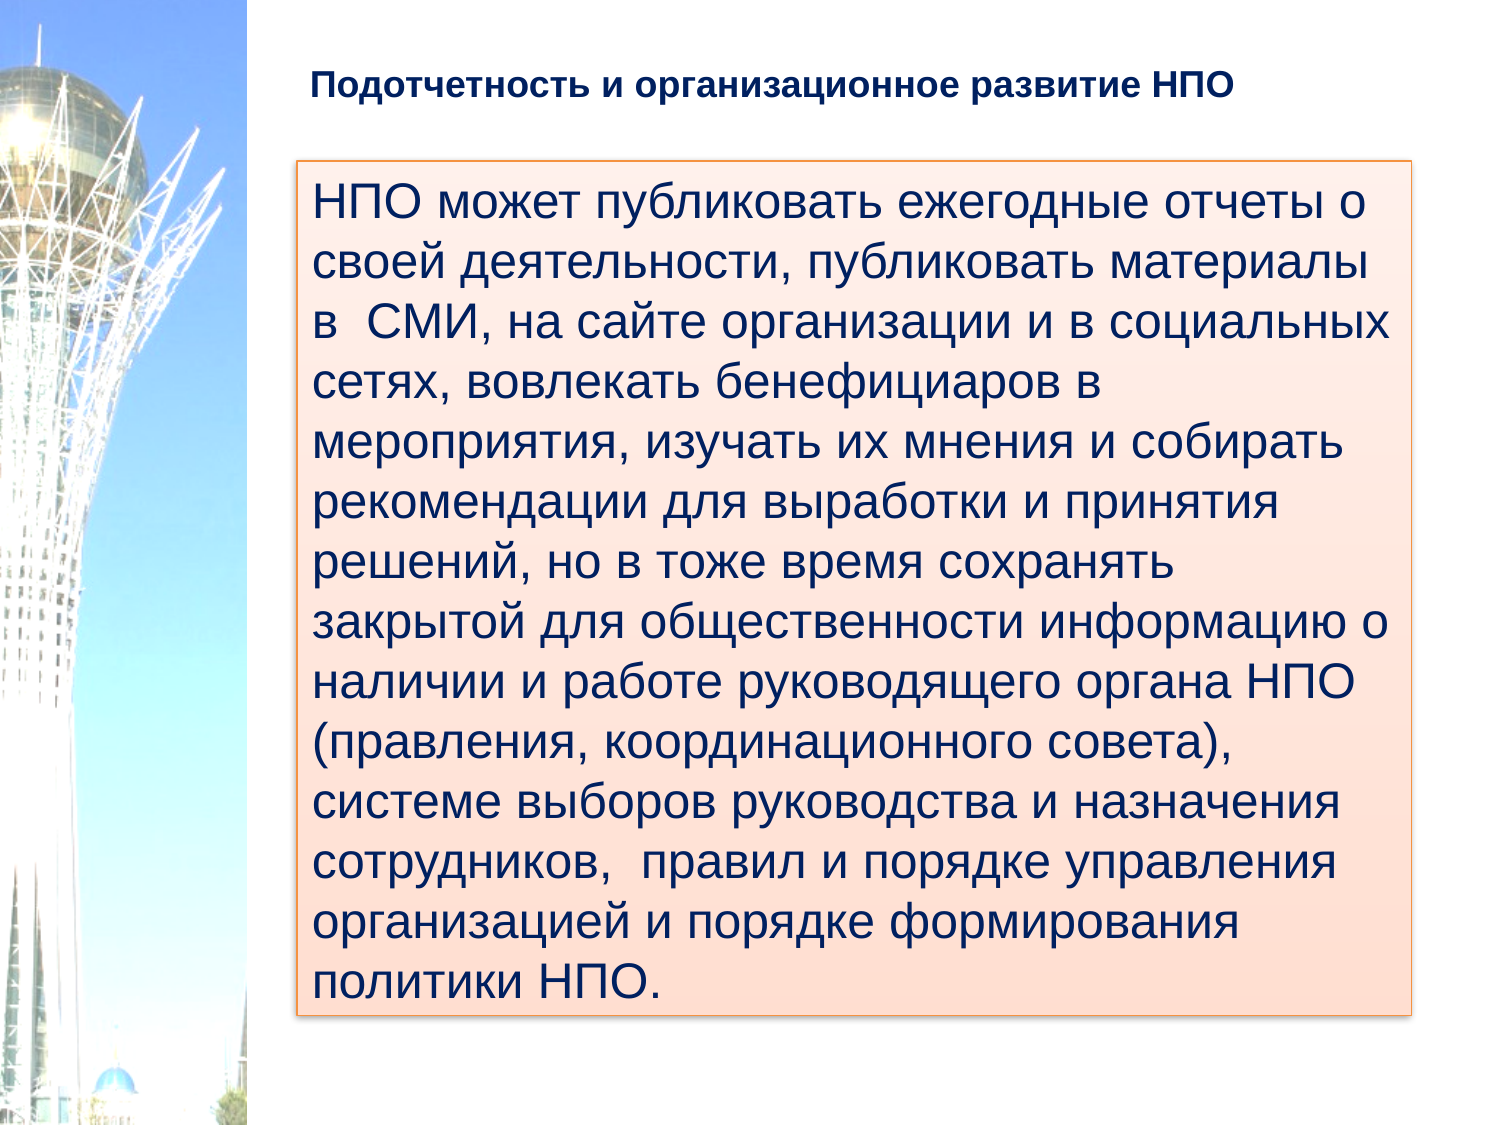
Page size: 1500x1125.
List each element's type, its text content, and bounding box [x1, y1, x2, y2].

text_box НПО может публиковать ежегодные отчеты о своей деятельности, публиковать материалы в СМИ, на сайте организации и в социальных сетях, вовлекать бенефициаров в мероприятия, изучать их мнения и собирать рекомендации для выработки и принятия решений, но в тоже время сохранять закрытой для общественности информацию о наличии и работе руководящего органа НПО (правления, координационного совета), системе выборов руководства и назначения сотрудников, правил и порядке управления организацией и порядке формирования политики НПО. [296, 160, 1412, 1016]
picture [0, 0, 247, 1125]
text_box Подотчетность и организационное развитие НПО [295, 52, 1251, 112]
